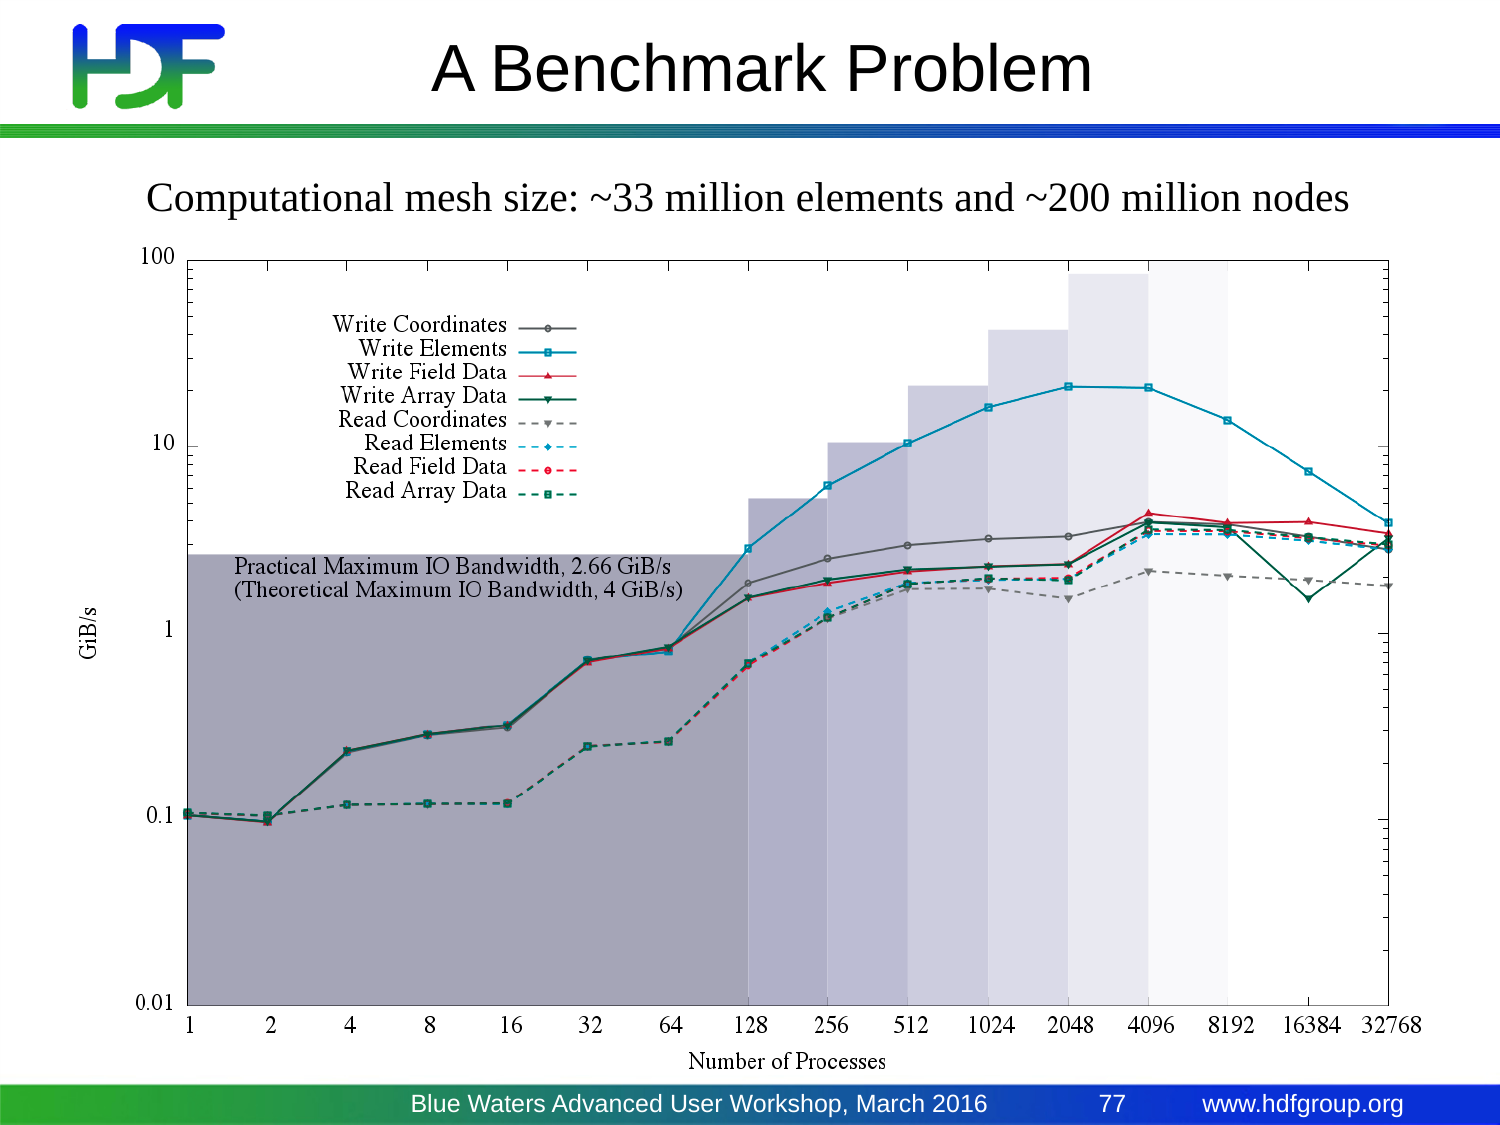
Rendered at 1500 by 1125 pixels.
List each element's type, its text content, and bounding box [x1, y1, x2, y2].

picture [0, 0, 1500, 1125]
footer Blue Waters Advanced User Workshop, March 2016 [374, 1087, 1026, 1125]
slide_number 77 [1049, 1087, 1176, 1125]
title A Benchmark Problem [187, 24, 1338, 113]
text_box Computational mesh size: ~33 million elements and ~200 million nodes [131, 162, 1369, 228]
